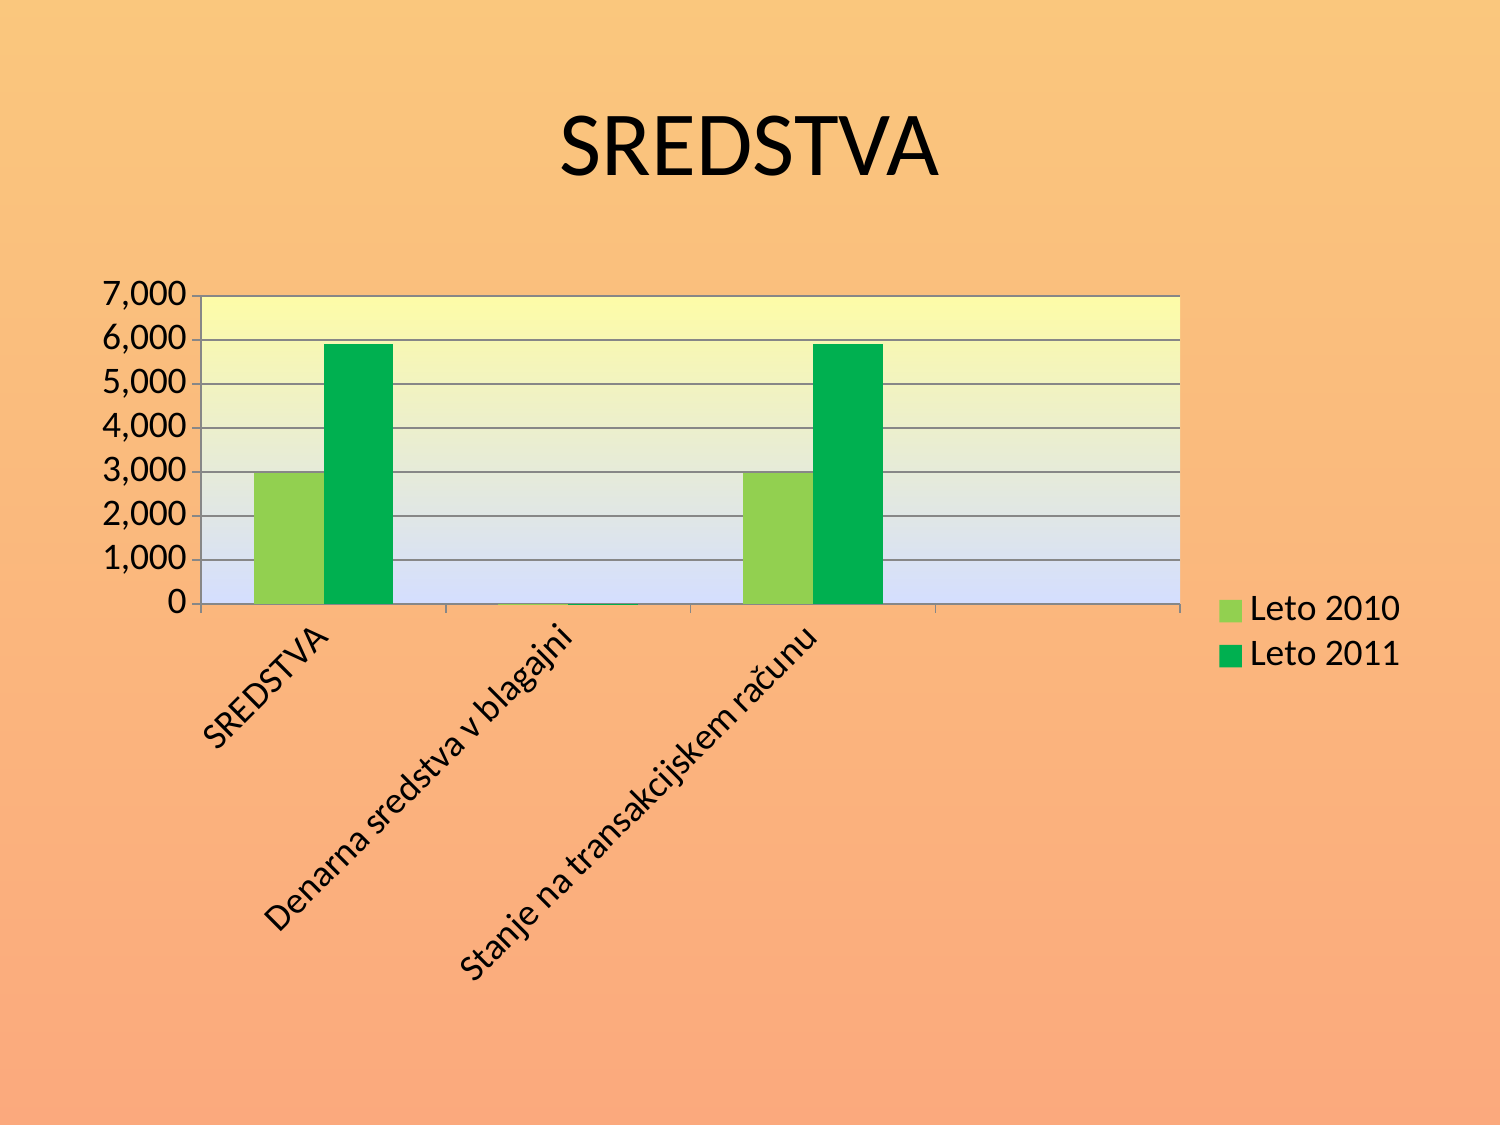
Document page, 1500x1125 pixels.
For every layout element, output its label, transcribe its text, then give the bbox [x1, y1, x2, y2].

chart [74, 262, 1426, 1006]
title SREDSTVA [75, 45, 1425, 233]
